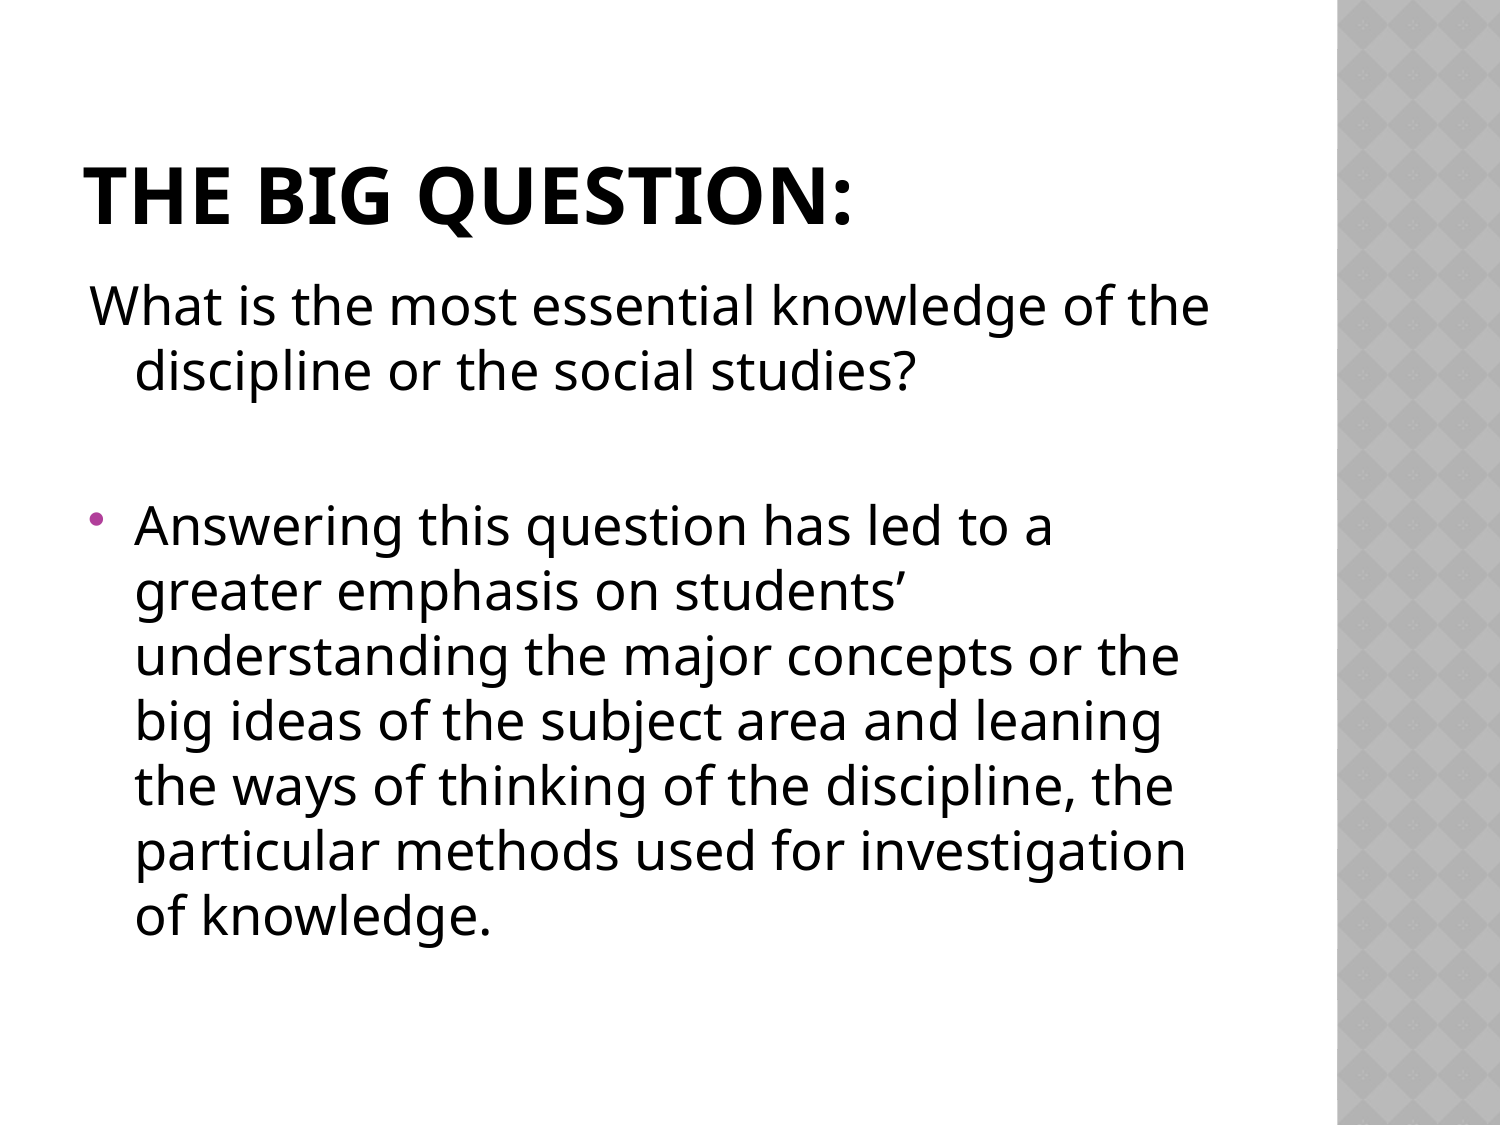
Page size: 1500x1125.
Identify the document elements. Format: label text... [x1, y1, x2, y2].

title The Big question: [75, 52, 1263, 240]
list What is the most essential knowledge of the discipline or the social studies? Answering this question has led to a greater emphasis on students’ understanding the major concepts or the big ideas of the subject area and leaning the ways of thinking of the discipline, the particular methods used for investigation of knowledge. [75, 264, 1263, 1059]
